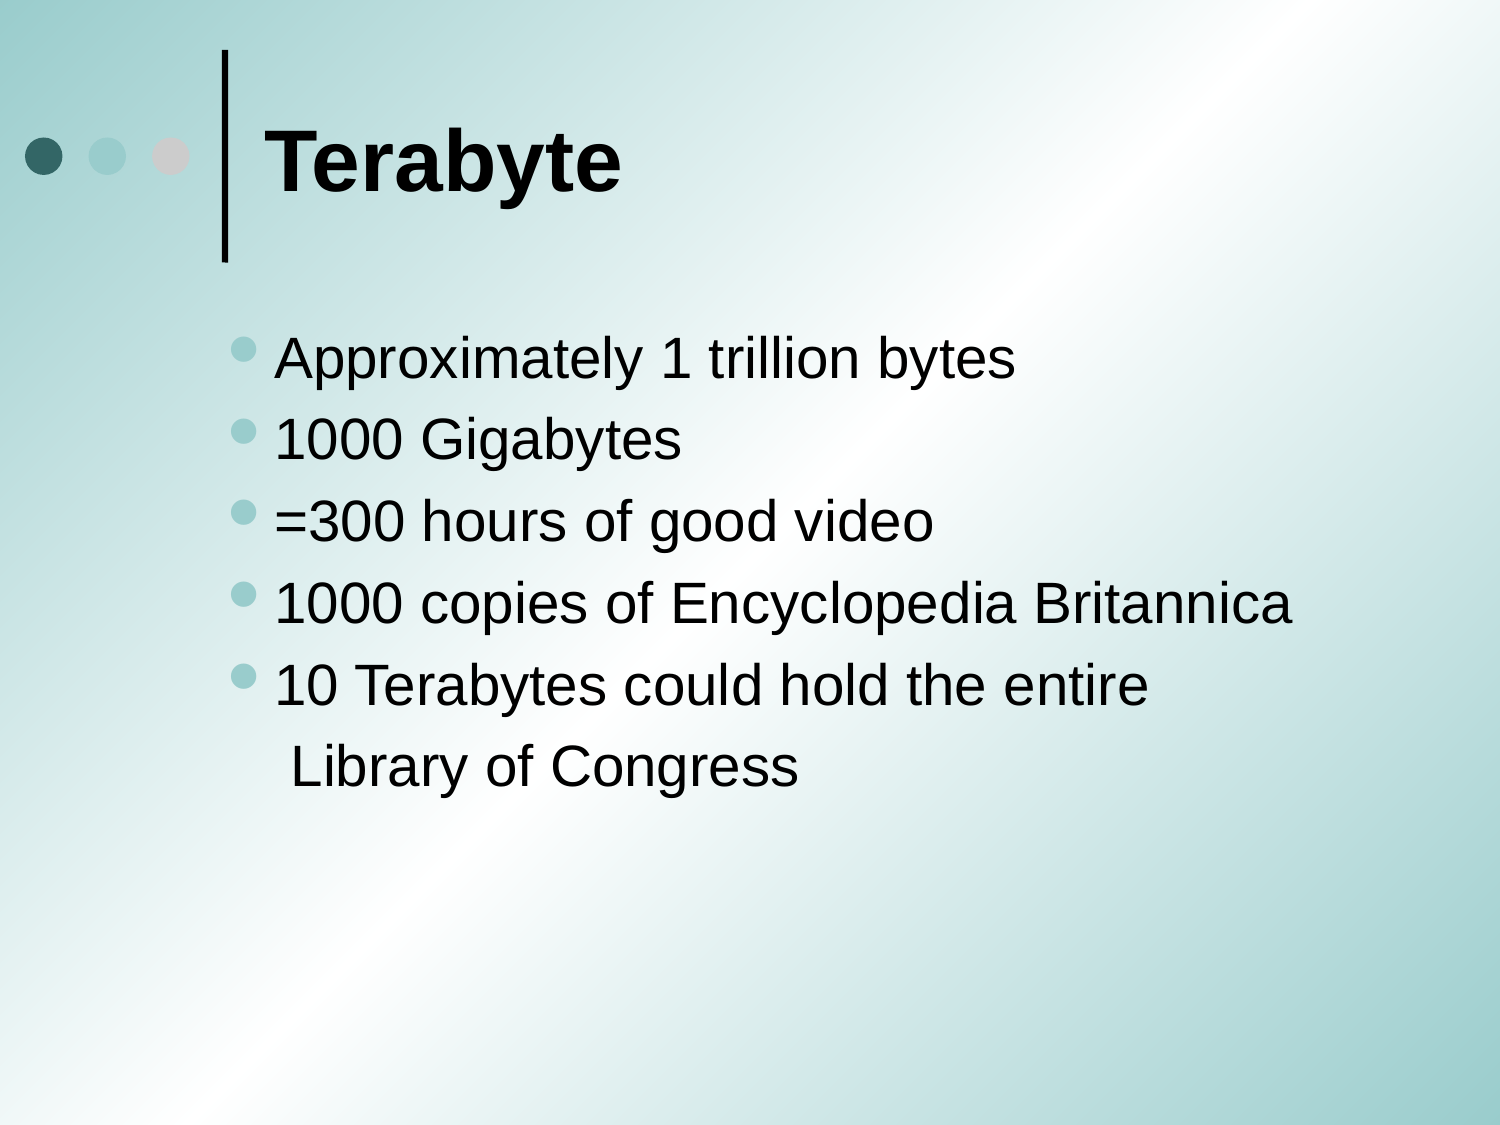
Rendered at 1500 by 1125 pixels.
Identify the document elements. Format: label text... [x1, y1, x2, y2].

title Terabyte [249, 30, 1401, 282]
list Approximately 1 trillion bytes 1000 Gigabytes =300 hours of good video 1000 copies of Encyclopedia Britannica 10 Terabytes could hold the entire Library of Congress [137, 312, 1401, 988]
